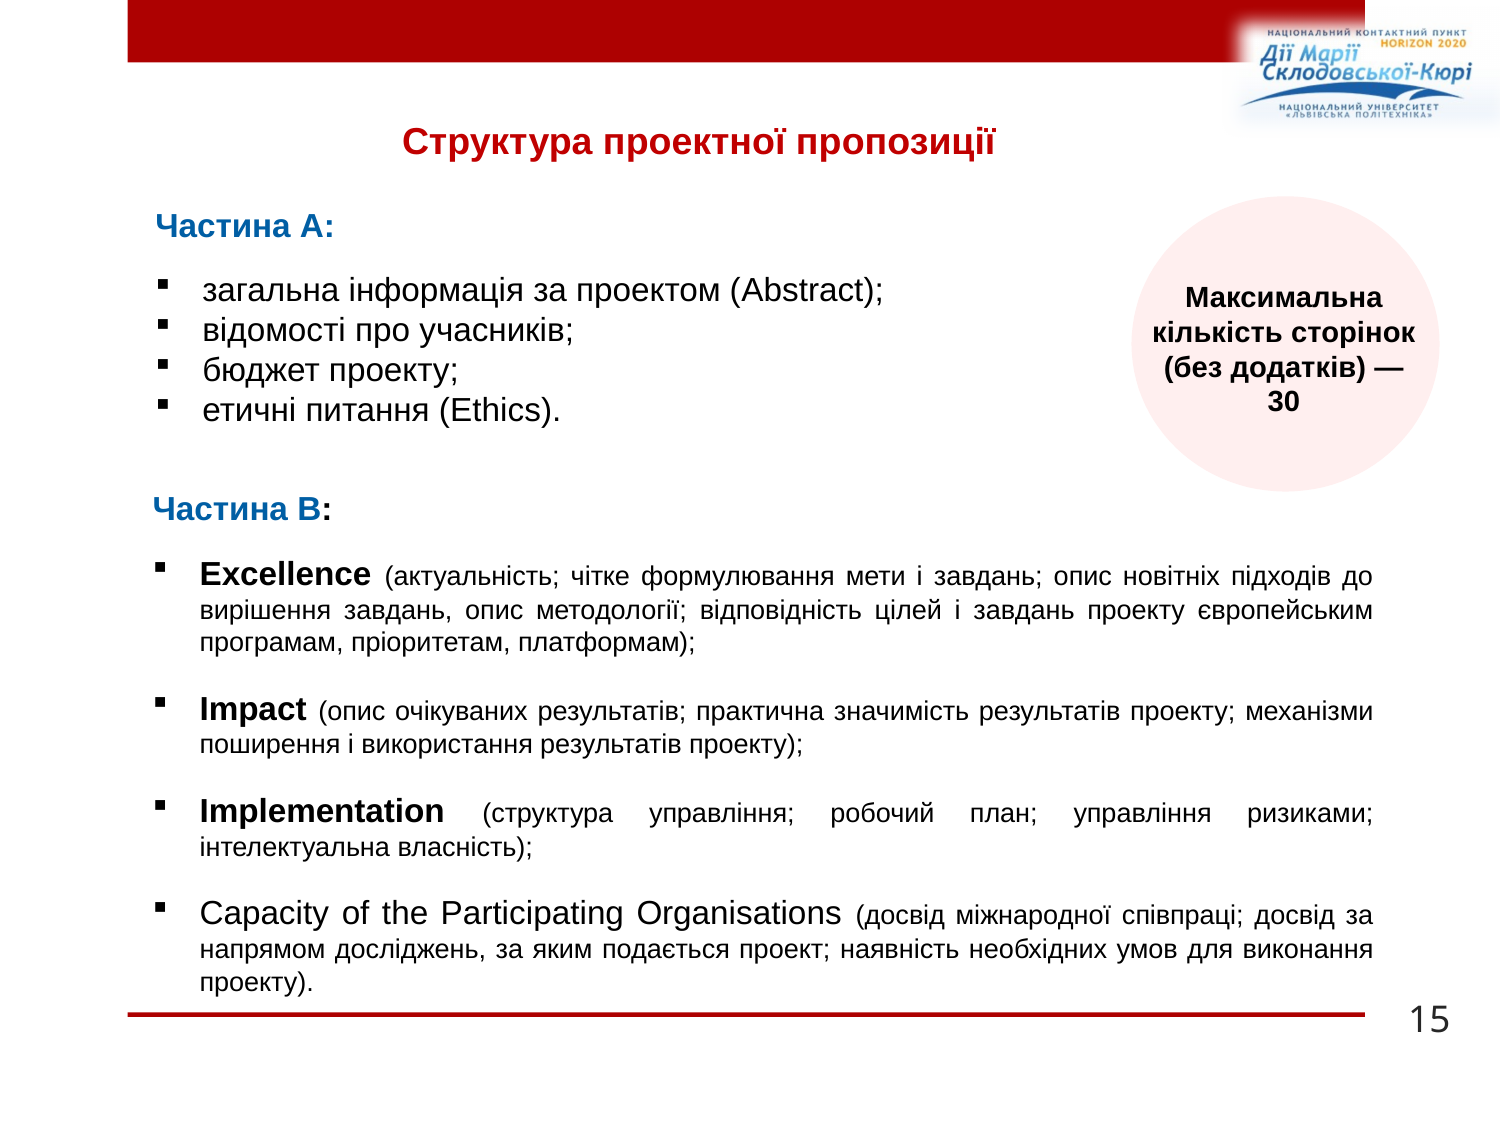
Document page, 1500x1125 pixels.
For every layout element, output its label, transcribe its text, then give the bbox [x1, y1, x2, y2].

text_box Структура проектної пропозиції [387, 109, 1011, 170]
text_box Частина А: загальна інформація за проектом (Abstract); відомості про учасників; бюджет проекту; етичні питання (Ethics). [140, 196, 899, 436]
text_box Частина В: Excellence (актуальність; чітке формулювання мети і завдань; опис новітніх підходів до вирішення завдань, опис методології; відповідність цілей і завдань проекту європейським програмам, пріоритетам, платформам); Impact (опис очікуваних результатів; практична значимість результатів проекту; механізми поширення і використання результатів проекту); Іmplementation (структура управління; робочий план; управління ризиками; інтелектуальна власність); Capacity of the Participating Organisations (досвід міжнародної співпраці; досвід за напрямом досліджень, за яким подається проект; наявність необхідних умов для виконання проекту). [137, 479, 1388, 1004]
slide_number 15 [1340, 987, 1466, 1048]
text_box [1130, 195, 1441, 493]
picture [1220, 4, 1500, 138]
